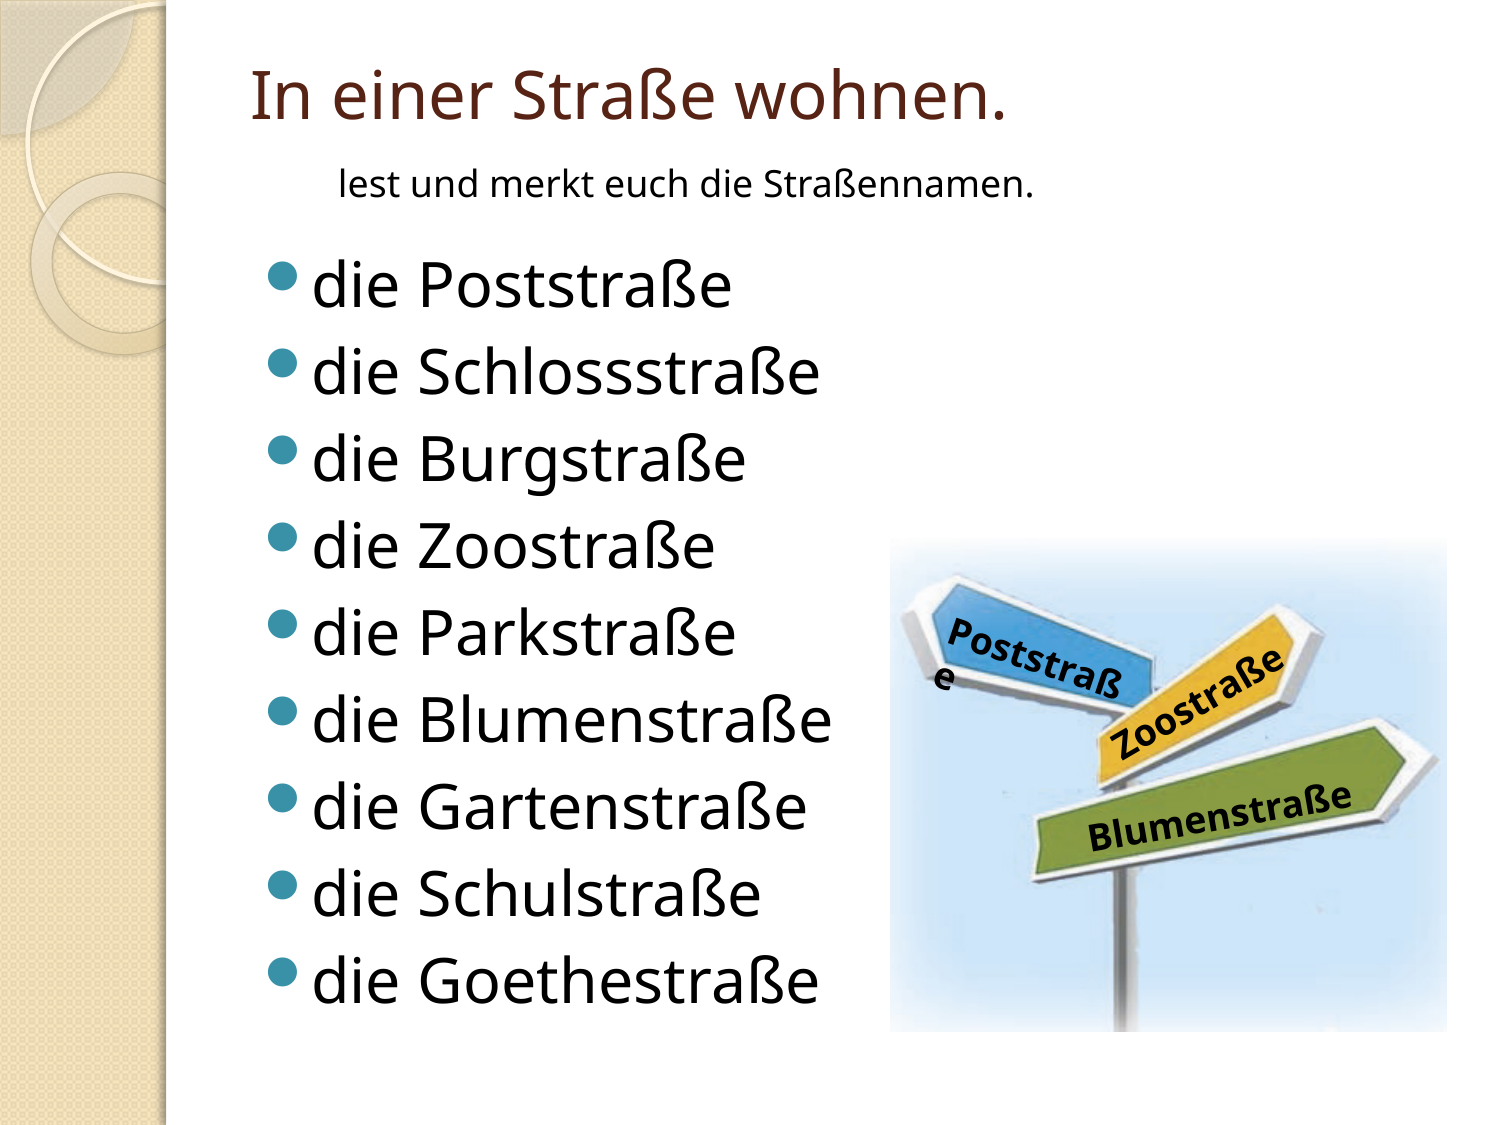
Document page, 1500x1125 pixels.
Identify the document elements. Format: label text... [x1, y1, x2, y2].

text_box lest und merkt euch die Straßennamen. [323, 152, 1060, 213]
picture [890, 538, 1448, 1032]
title In einer Straße wohnen. [235, 45, 1466, 141]
list die Poststraße die Schlossstraße die Burgstraße die Zoostraße die Parkstraße die Blumenstraße die Gartenstraße die Schulstraße die Goethestraße [235, 237, 1466, 1025]
